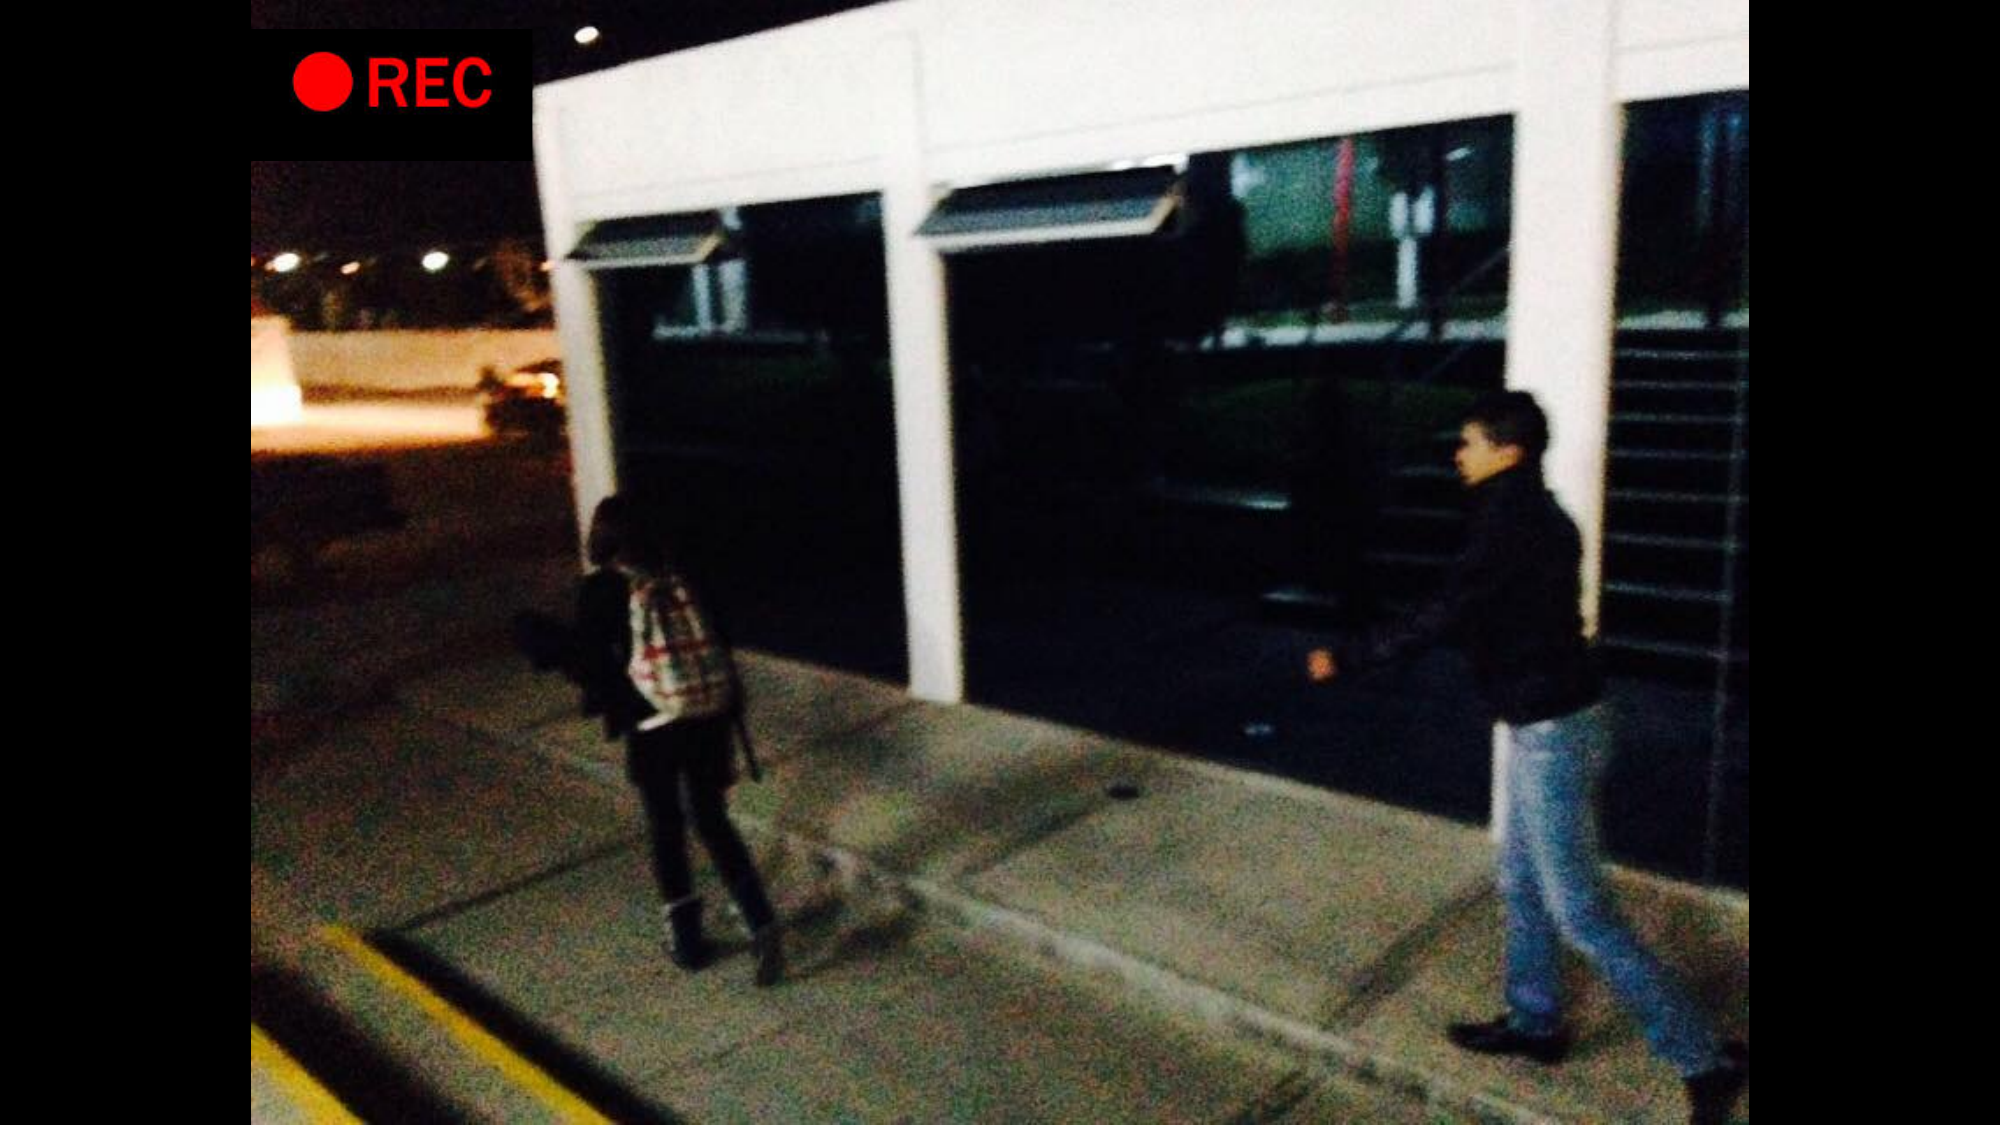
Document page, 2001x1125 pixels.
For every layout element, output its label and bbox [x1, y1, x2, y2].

picture [250, 0, 1749, 1125]
